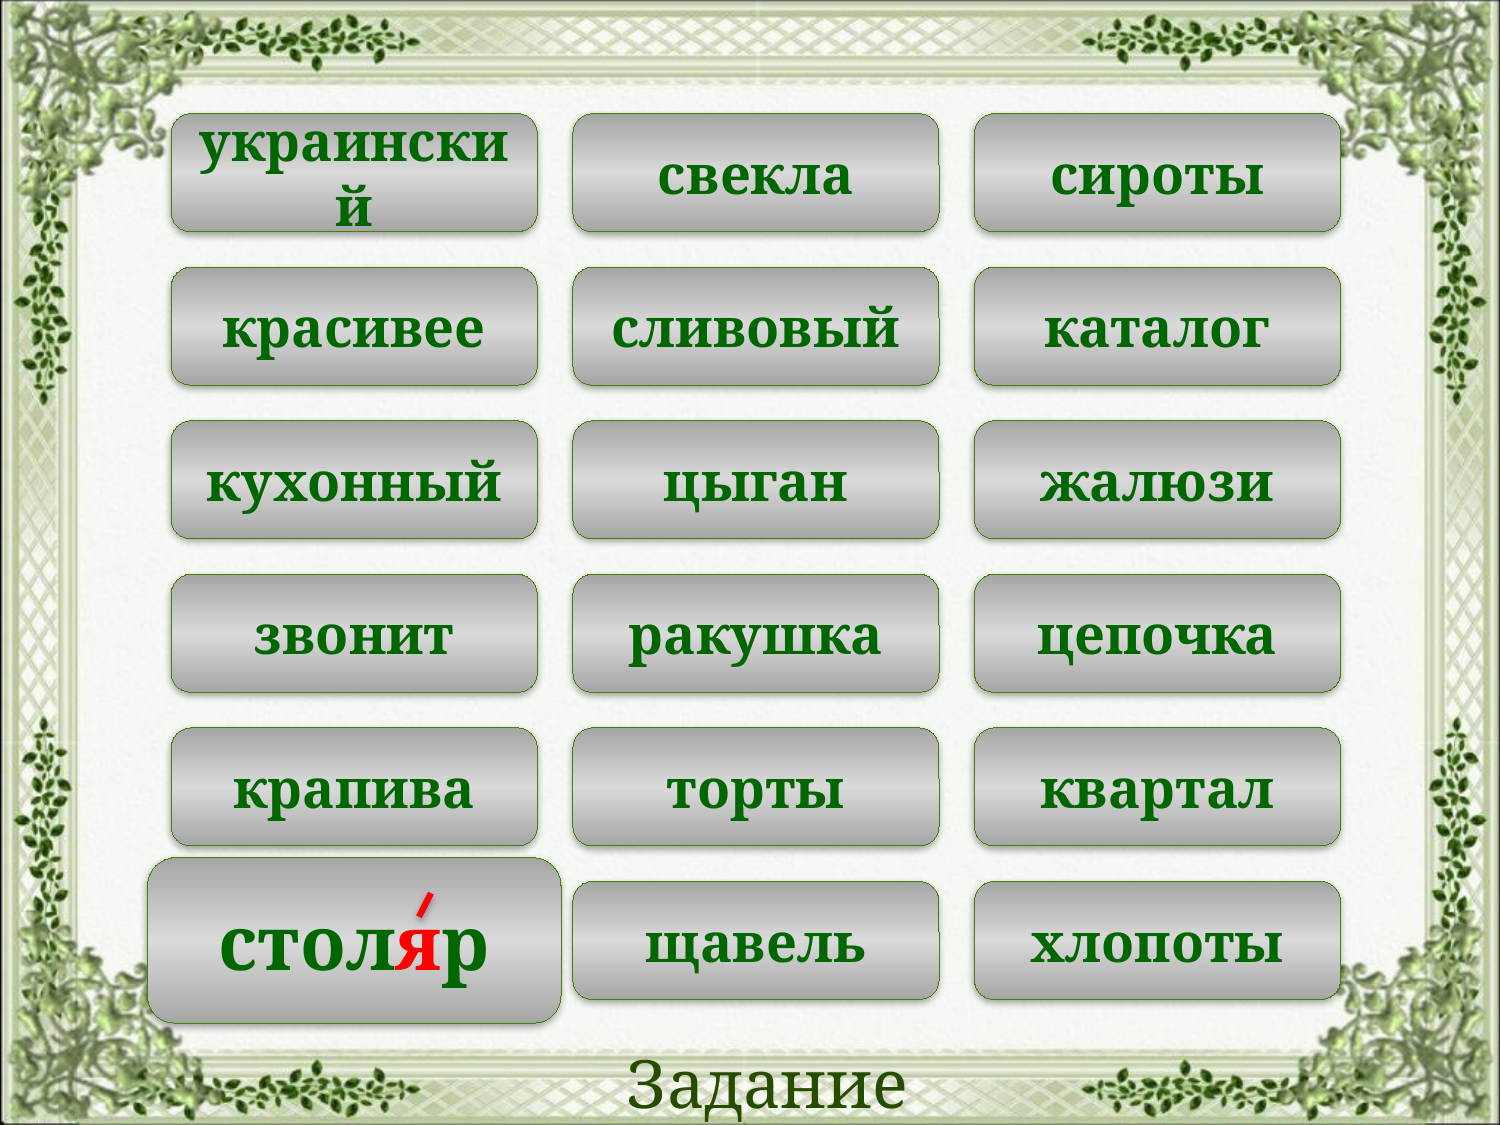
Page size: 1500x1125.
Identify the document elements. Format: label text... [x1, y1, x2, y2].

text_box Задание [584, 1034, 951, 1125]
text_box цепочка [974, 574, 1341, 693]
text_box красивее [171, 267, 538, 386]
text_box каталог [974, 267, 1341, 386]
text_box сироты [974, 113, 1341, 232]
text_box столяр [147, 857, 562, 1024]
text_box торты [572, 727, 940, 846]
text_box сливовый [572, 267, 940, 386]
text_box украинский [171, 113, 538, 232]
text_box кухонный [171, 420, 538, 539]
picture [0, 0, 1500, 1125]
text_box жалюзи [974, 420, 1341, 539]
text_box ракушка [572, 574, 940, 693]
text_box щавель [572, 881, 940, 1000]
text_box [418, 892, 432, 917]
text_box квартал [974, 727, 1341, 846]
text_box свекла [572, 113, 940, 232]
text_box крапива [171, 727, 538, 846]
text_box цыган [572, 420, 940, 539]
text_box звонит [171, 574, 538, 693]
text_box хлопоты [974, 881, 1341, 1000]
